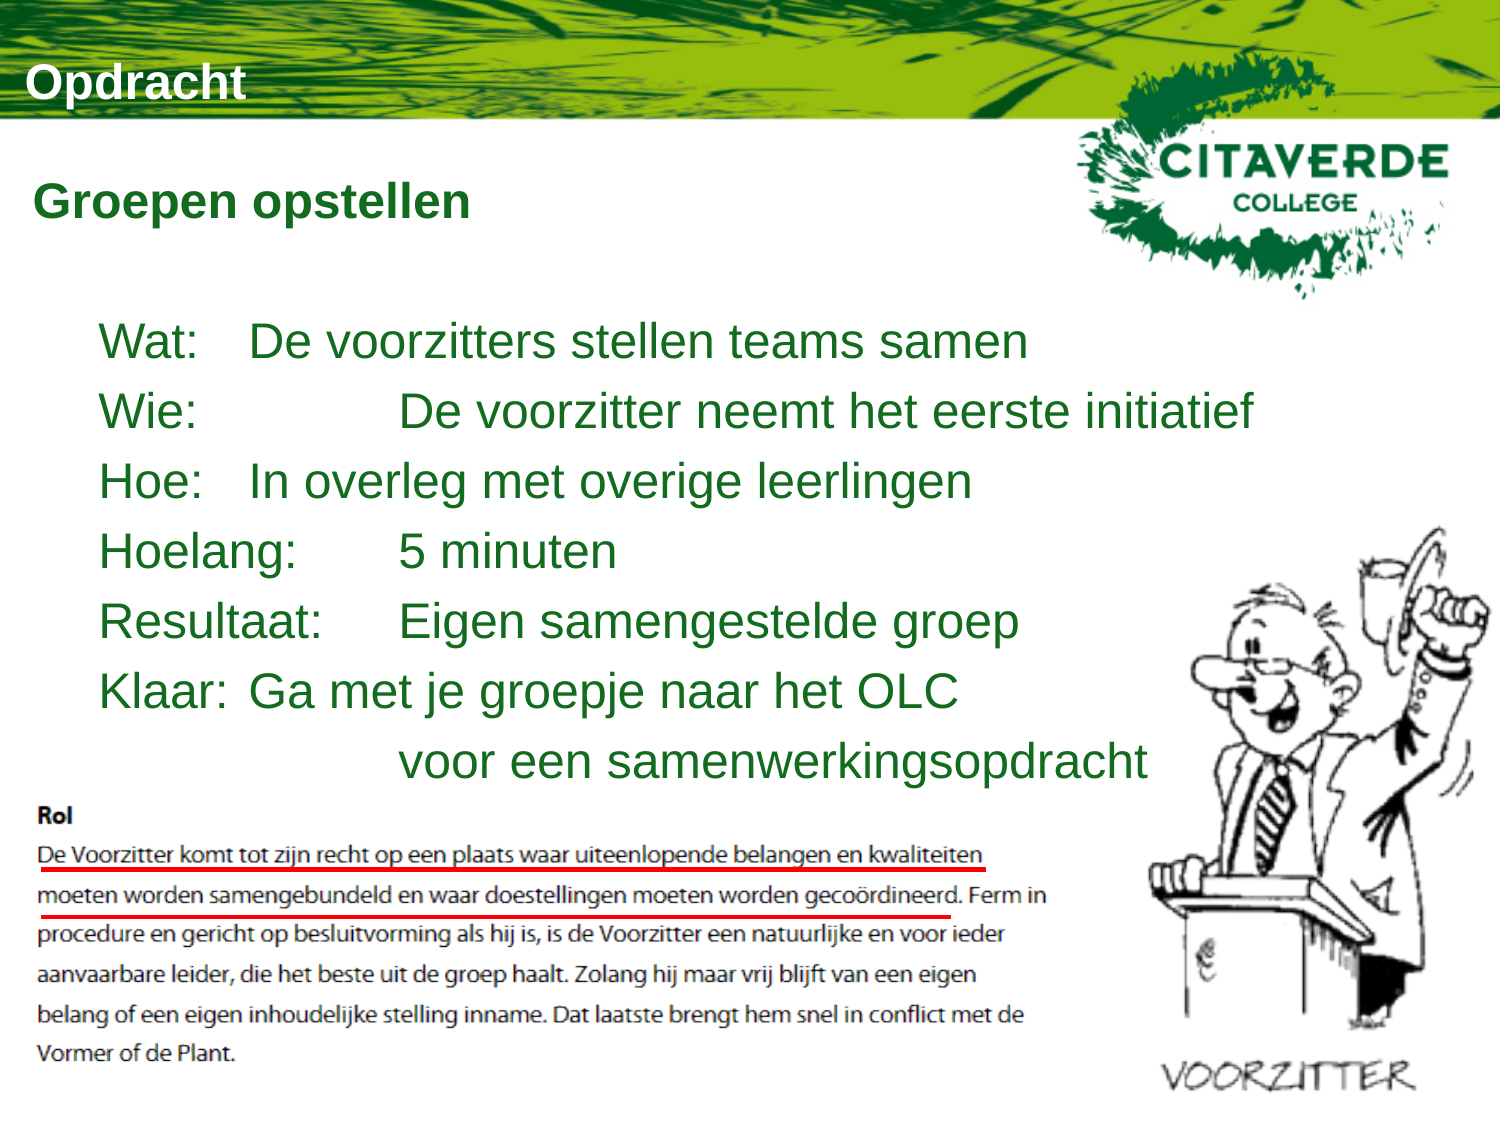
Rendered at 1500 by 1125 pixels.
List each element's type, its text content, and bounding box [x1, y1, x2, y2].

title Opdracht [9, 45, 1285, 114]
list Groepen opstellen Wat: De voorzitters stellen teams samen Wie: De voorzitter neemt het eerste initiatief Hoe: In overleg met overige leerlingen Hoelang: 5 minuten Resultaat: Eigen samengestelde groep Klaar: Ga met je groepje naar het OLC voor een samenwerkingsopdracht [17, 160, 1447, 1094]
picture [0, 0, 1500, 1125]
